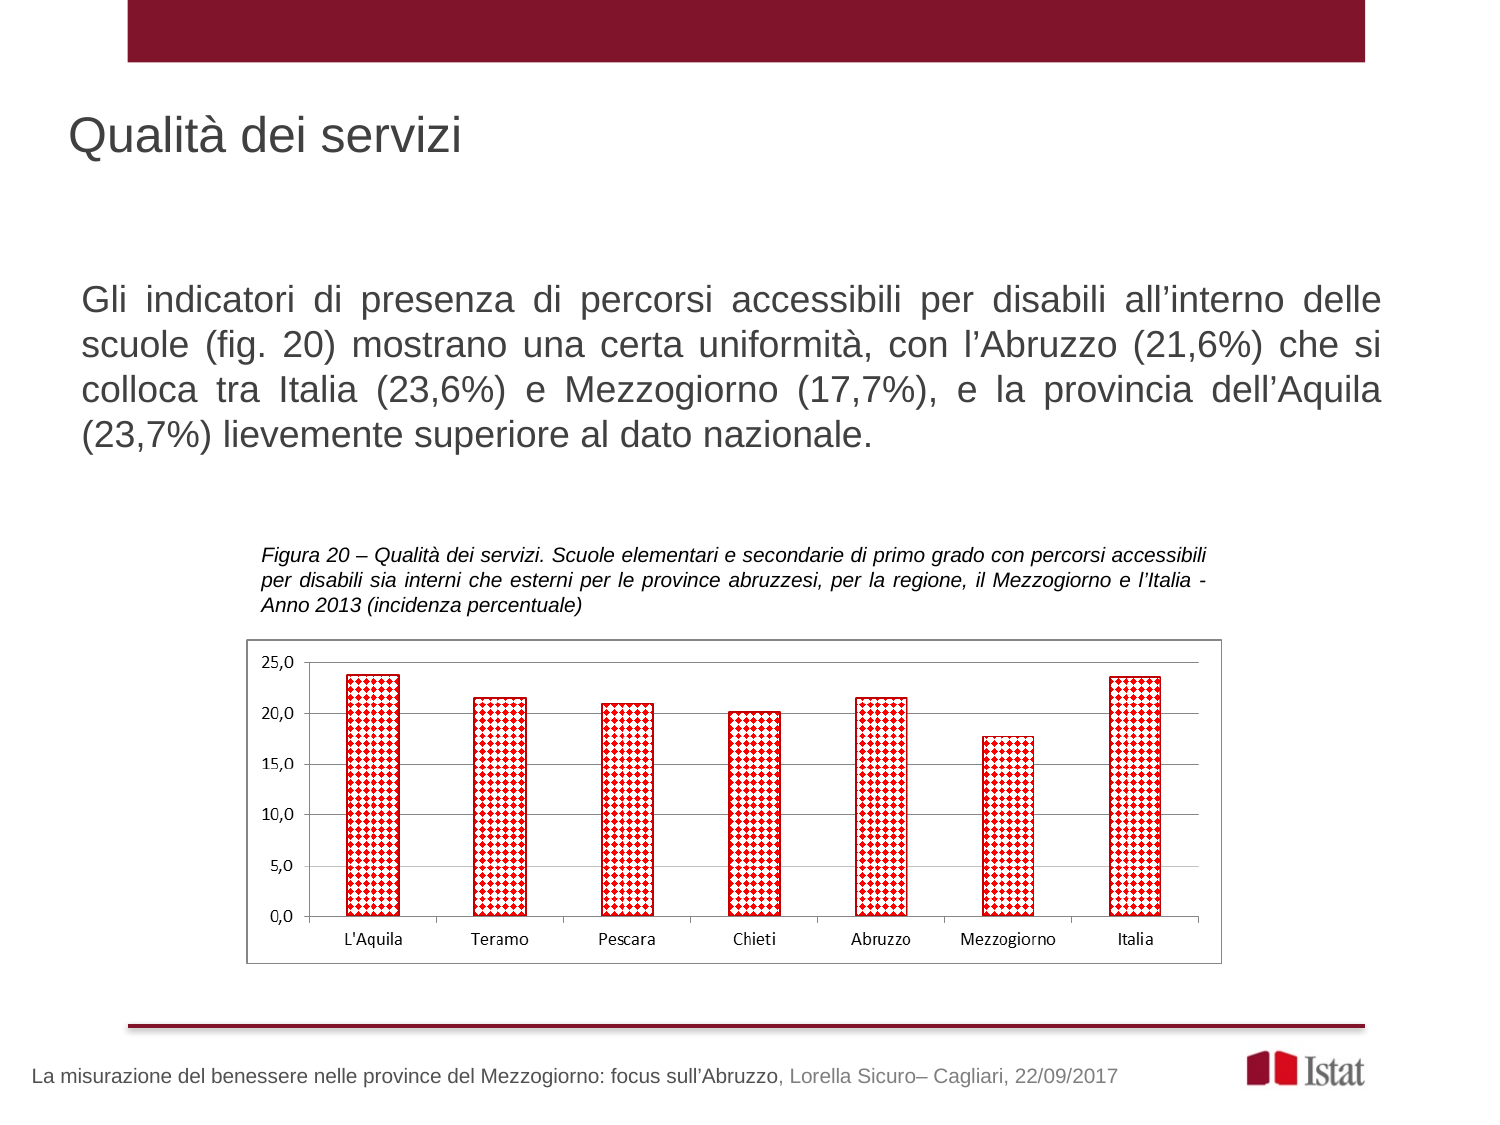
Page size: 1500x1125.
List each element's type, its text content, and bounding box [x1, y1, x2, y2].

text_box La misurazione del benessere nelle province del Mezzogiorno: focus sull’Abruzzo, Lorella Sicuro– Cagliari, 22/09/2017 [16, 1055, 1234, 1096]
text_box Gli indicatori di presenza di percorsi accessibili per disabili all’interno delle scuole (fig. 20) mostrano una certa uniformità, con l’Abruzzo (21,6%) che si colloca tra Italia (23,6%) e Mezzogiorno (17,7%), e la provincia dell’Aquila (23,7%) lievemente superiore al dato nazionale. [66, 267, 1397, 463]
picture [1239, 1040, 1373, 1097]
text_box Qualità dei servizi [53, 95, 1290, 170]
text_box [246, 533, 1222, 964]
